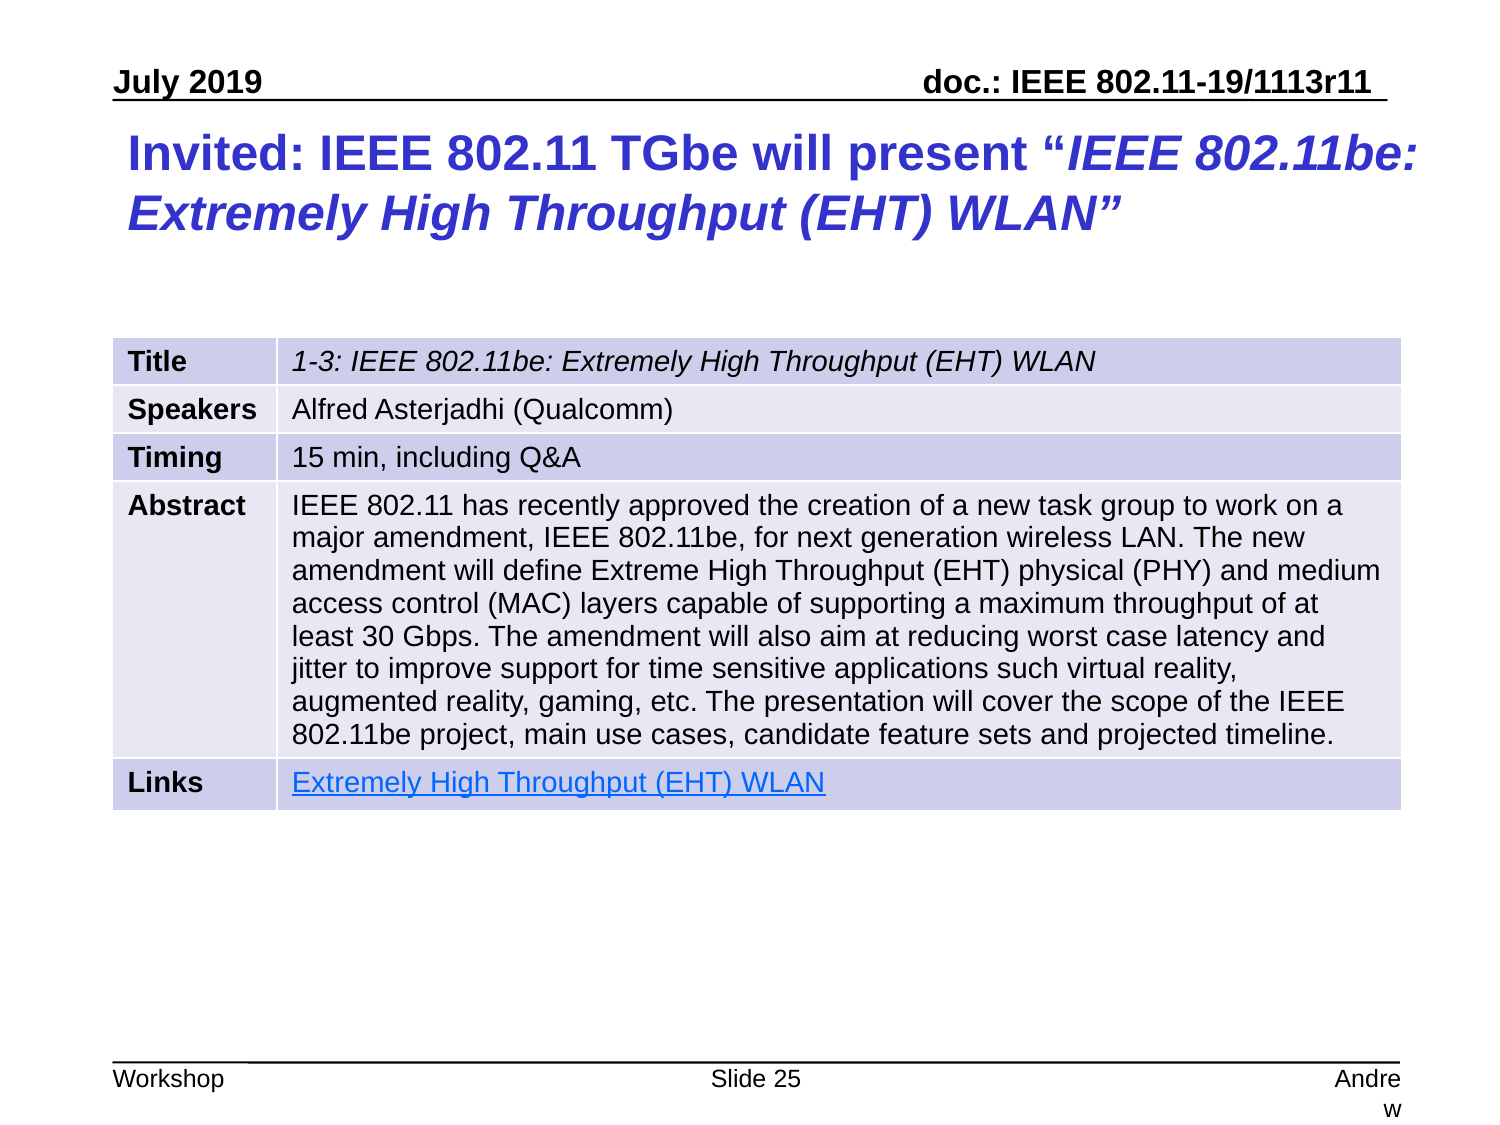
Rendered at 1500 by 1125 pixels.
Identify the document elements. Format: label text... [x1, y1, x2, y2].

table_cell Links [113, 759, 276, 810]
table_cell Alfred Asterjadhi (Qualcomm) [278, 386, 1401, 432]
table_cell 15 min, including Q&A [278, 434, 1401, 480]
table_cell Timing [113, 434, 276, 480]
table_cell Speakers [113, 386, 276, 432]
title Invited: IEEE 802.11 TGbe will present “IEEE 802.11be: Extremely High Throughput (EHT) WLAN” [112, 112, 1500, 288]
table_cell IEEE 802.11 has recently approved the creation of a new task group to work on a major amendment, IEEE 802.11be, for next generation wireless LAN. The new amendment will define Extreme High Throughput (EHT) physical (PHY) and medium access control (MAC) layers capable of supporting a maximum throughput of at least 30 Gbps. The amendment will also aim at reducing worst case latency and jitter to improve support for time sensitive applications such virtual reality, augmented reality, gaming, etc. The presentation will cover the scope of the IEEE 802.11be project, main use cases, candidate feature sets and projected timeline. [278, 482, 1401, 757]
slide_number Slide 25 [709, 1061, 803, 1093]
table_cell Abstract [113, 482, 276, 757]
table_header 1-3: IEEE 802.11be: Extremely High Throughput (EHT) WLAN [278, 338, 1401, 384]
table_cell Extremely High Throughput (EHT) WLAN [278, 759, 1401, 810]
footer Andrew Myles, Cisco [1320, 1061, 1402, 1093]
table_header Title [113, 338, 276, 384]
